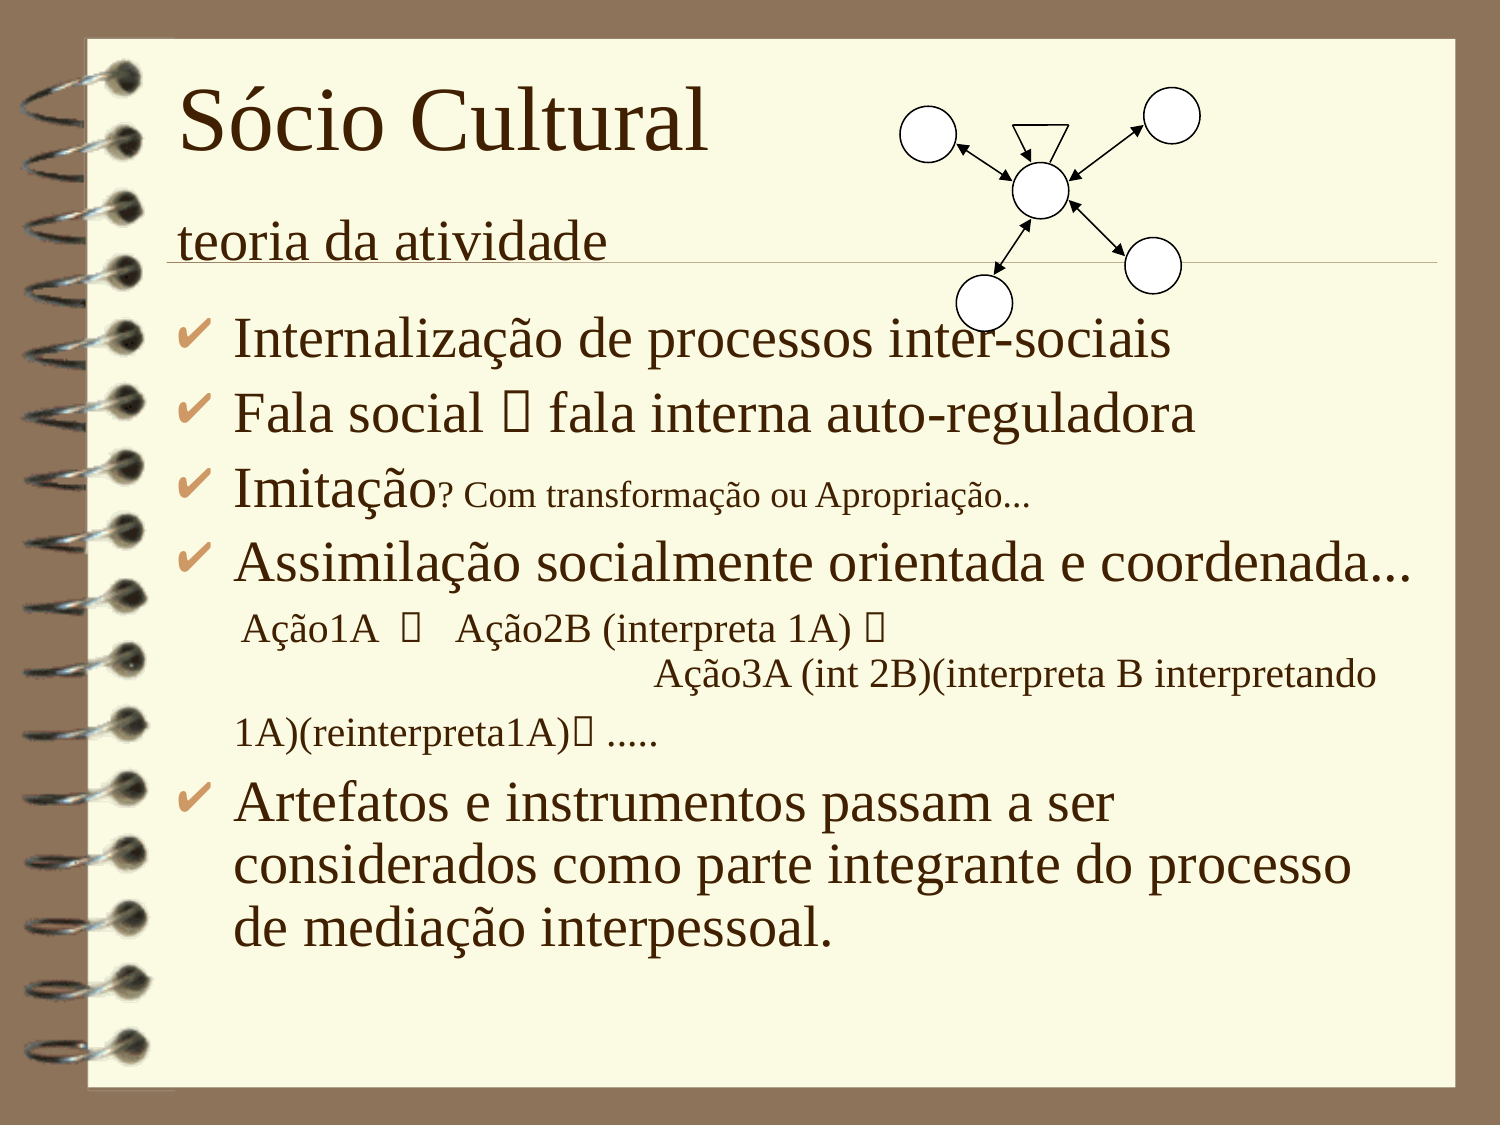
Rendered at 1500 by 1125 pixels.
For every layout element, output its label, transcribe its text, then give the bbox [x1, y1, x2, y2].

title Sócio Cultural teoria da atividade [162, 74, 1438, 263]
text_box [899, 87, 1201, 332]
picture [0, 0, 175, 1125]
list Internalização de processos inter-sociais Fala social  fala interna auto-reguladora Imitação? Com transformação ou Apropriação... Assimilação socialmente orientada e coordenada... Ação1A  Ação2B (interpreta 1A)  Ação3A (int 2B)(interpreta B interpretando 1A)(reinterpreta1A) ..... Artefatos e instrumentos passam a ser considerados como parte integrante do processo de mediação interpessoal. [162, 299, 1438, 976]
